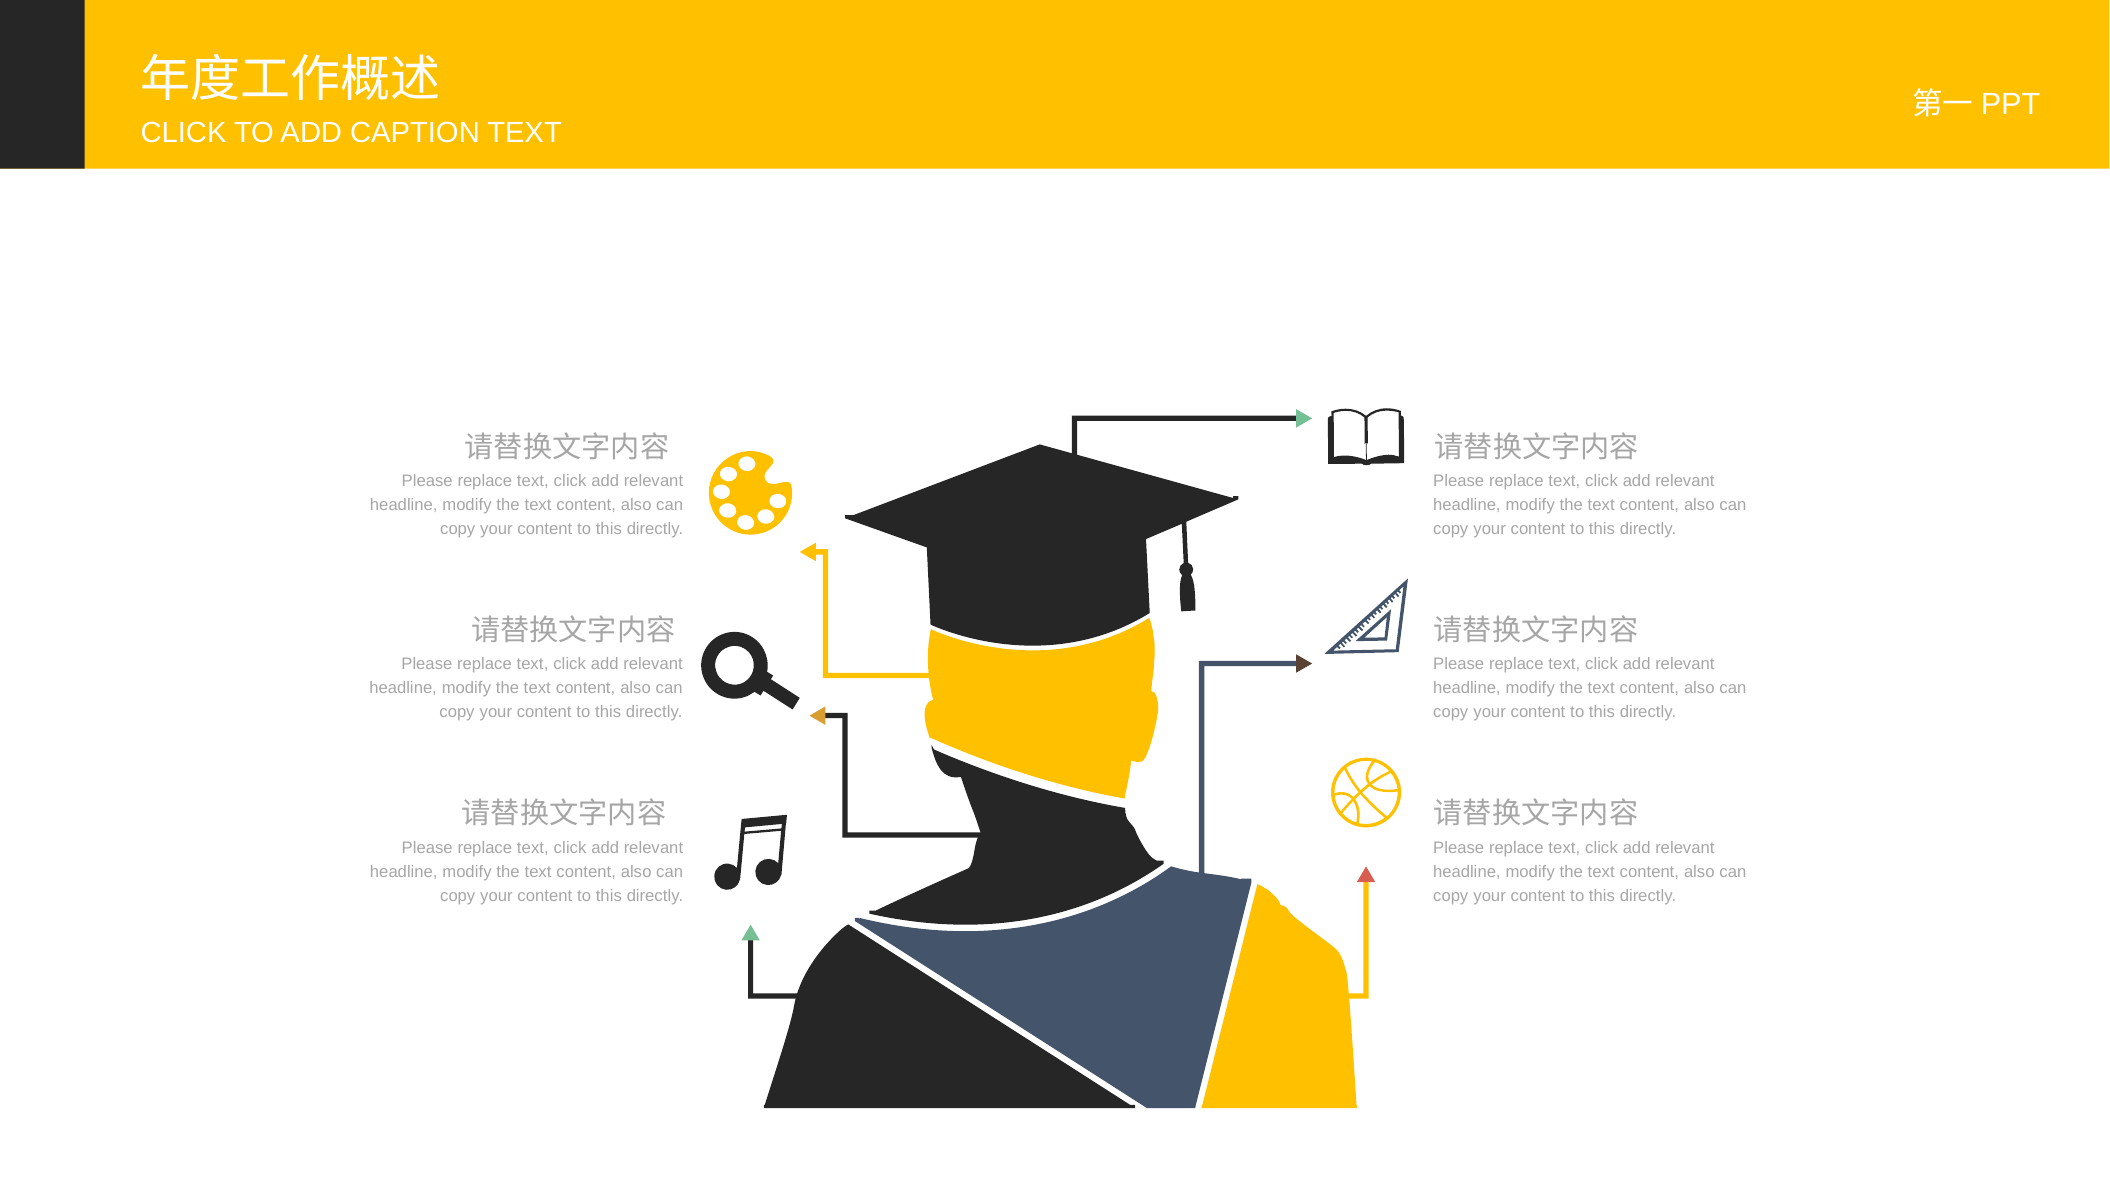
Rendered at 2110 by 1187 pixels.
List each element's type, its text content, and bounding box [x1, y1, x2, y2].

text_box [1433, 604, 1776, 722]
text_box CLICK TO ADD CAPTION TEXT [140, 113, 656, 149]
text_box [86, 0, 2110, 170]
text_box [0, 0, 86, 170]
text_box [1433, 420, 1776, 537]
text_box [697, 408, 1408, 1109]
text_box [337, 604, 687, 722]
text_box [337, 420, 684, 539]
text_box 第一PPT [1694, 83, 2041, 121]
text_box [337, 787, 684, 904]
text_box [1433, 787, 1776, 906]
text_box 年度工作概述 [140, 46, 484, 107]
